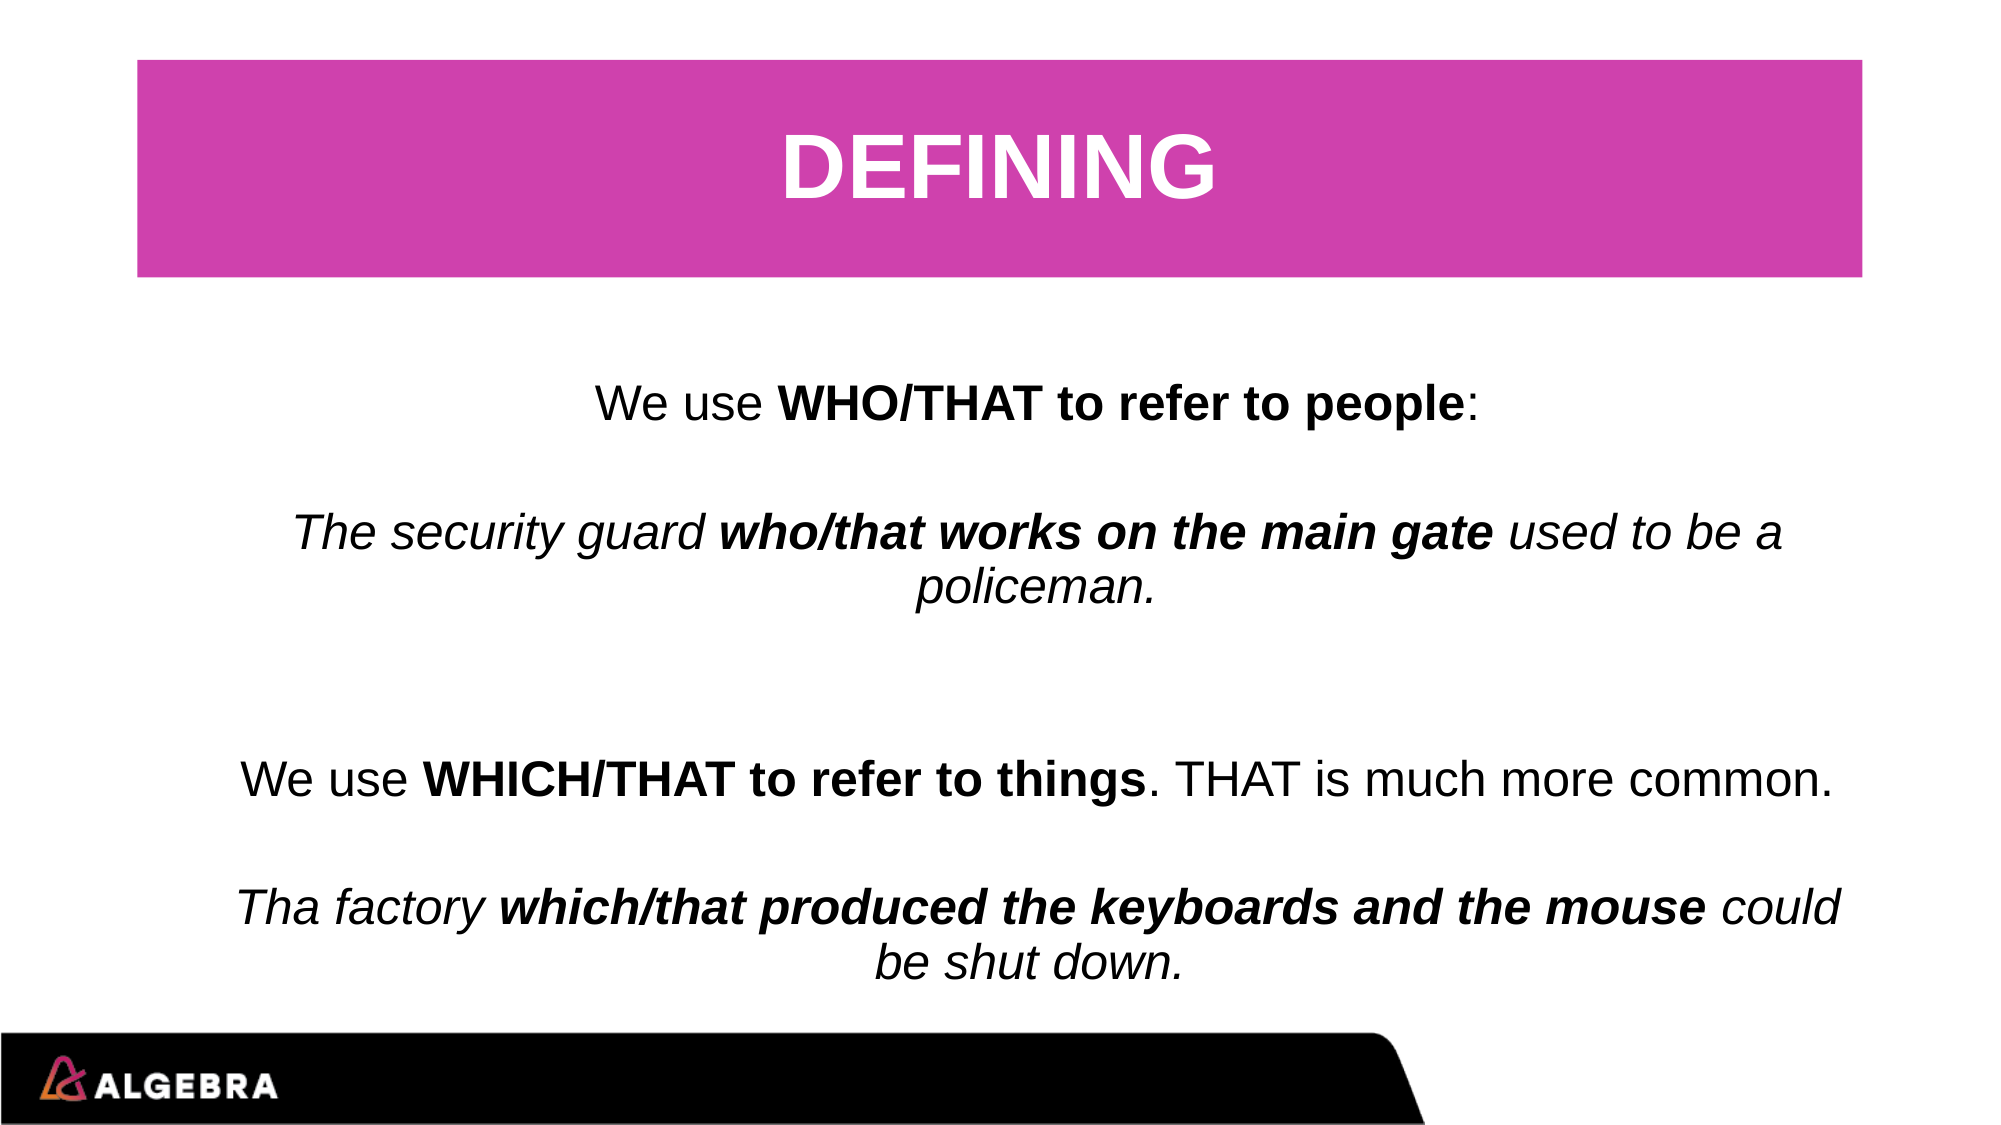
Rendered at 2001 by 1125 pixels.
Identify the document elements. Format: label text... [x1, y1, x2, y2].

list We use WHO/THAT to refer to people: The security guard who/that works on the main gate used to be a policeman. We use WHICH/THAT to refer to things. THAT is much more common. Tha factory which/that produced the keyboards and the mouse could be shut down. [137, 299, 1863, 1014]
picture [0, 1032, 1425, 1125]
title DEFINING [137, 59, 1863, 278]
